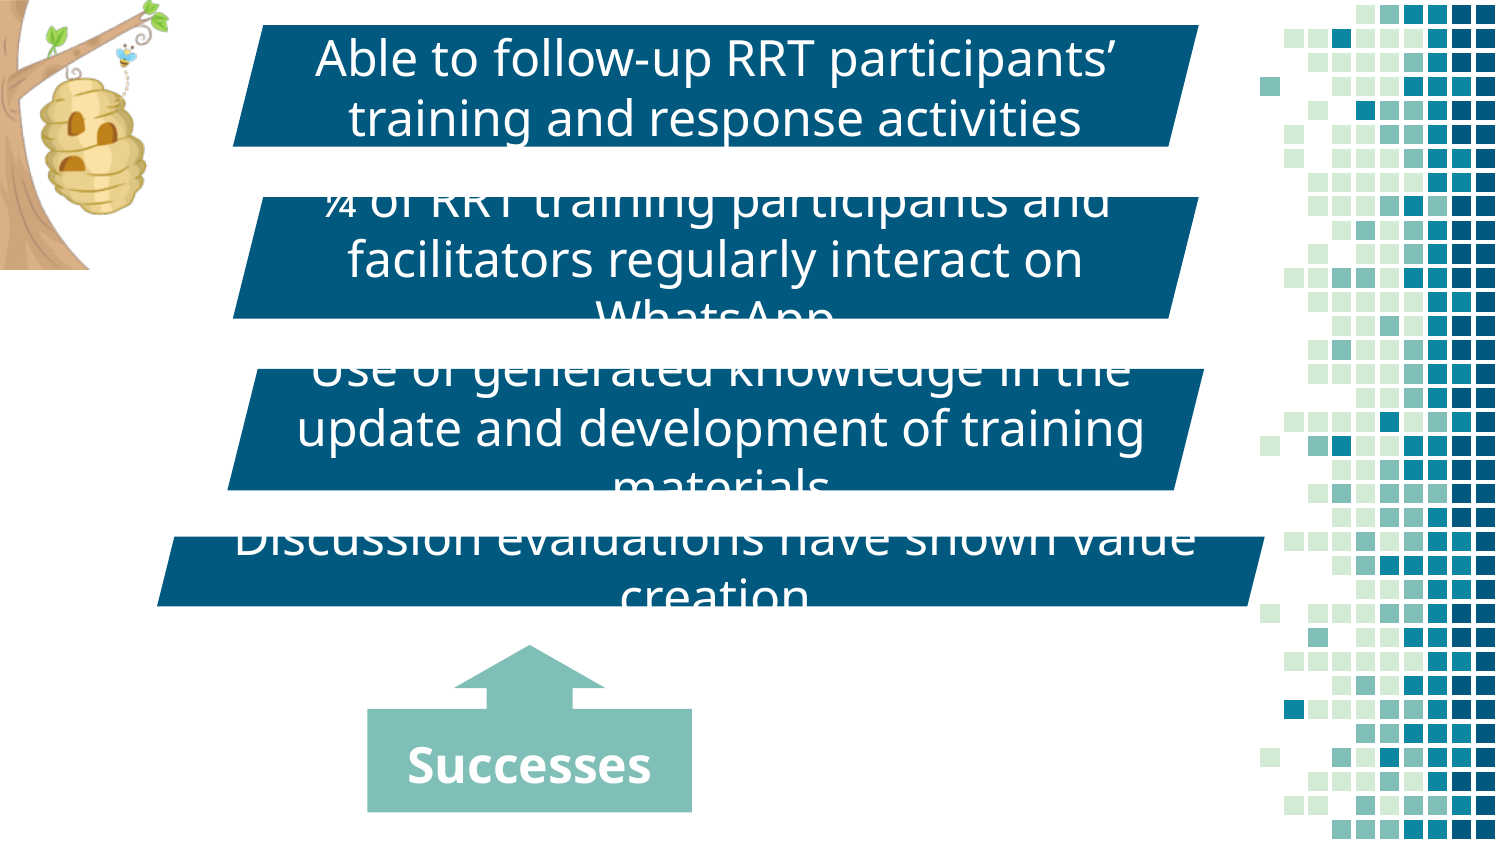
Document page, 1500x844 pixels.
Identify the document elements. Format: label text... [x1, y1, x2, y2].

text_box [1197, 368, 1205, 398]
picture [0, 0, 169, 270]
text_box [367, 644, 692, 709]
text_box Use of generated knowledge in the update and development of training materials [245, 365, 1197, 488]
text_box [227, 419, 1175, 491]
text_box [1192, 197, 1199, 224]
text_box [130, 503, 1301, 626]
text_box ¼ of RRT training participants and facilitators regularly interact on WhatsApp [240, 176, 1192, 339]
text_box [232, 289, 240, 319]
text_box Successes [367, 709, 692, 813]
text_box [232, 24, 1199, 147]
